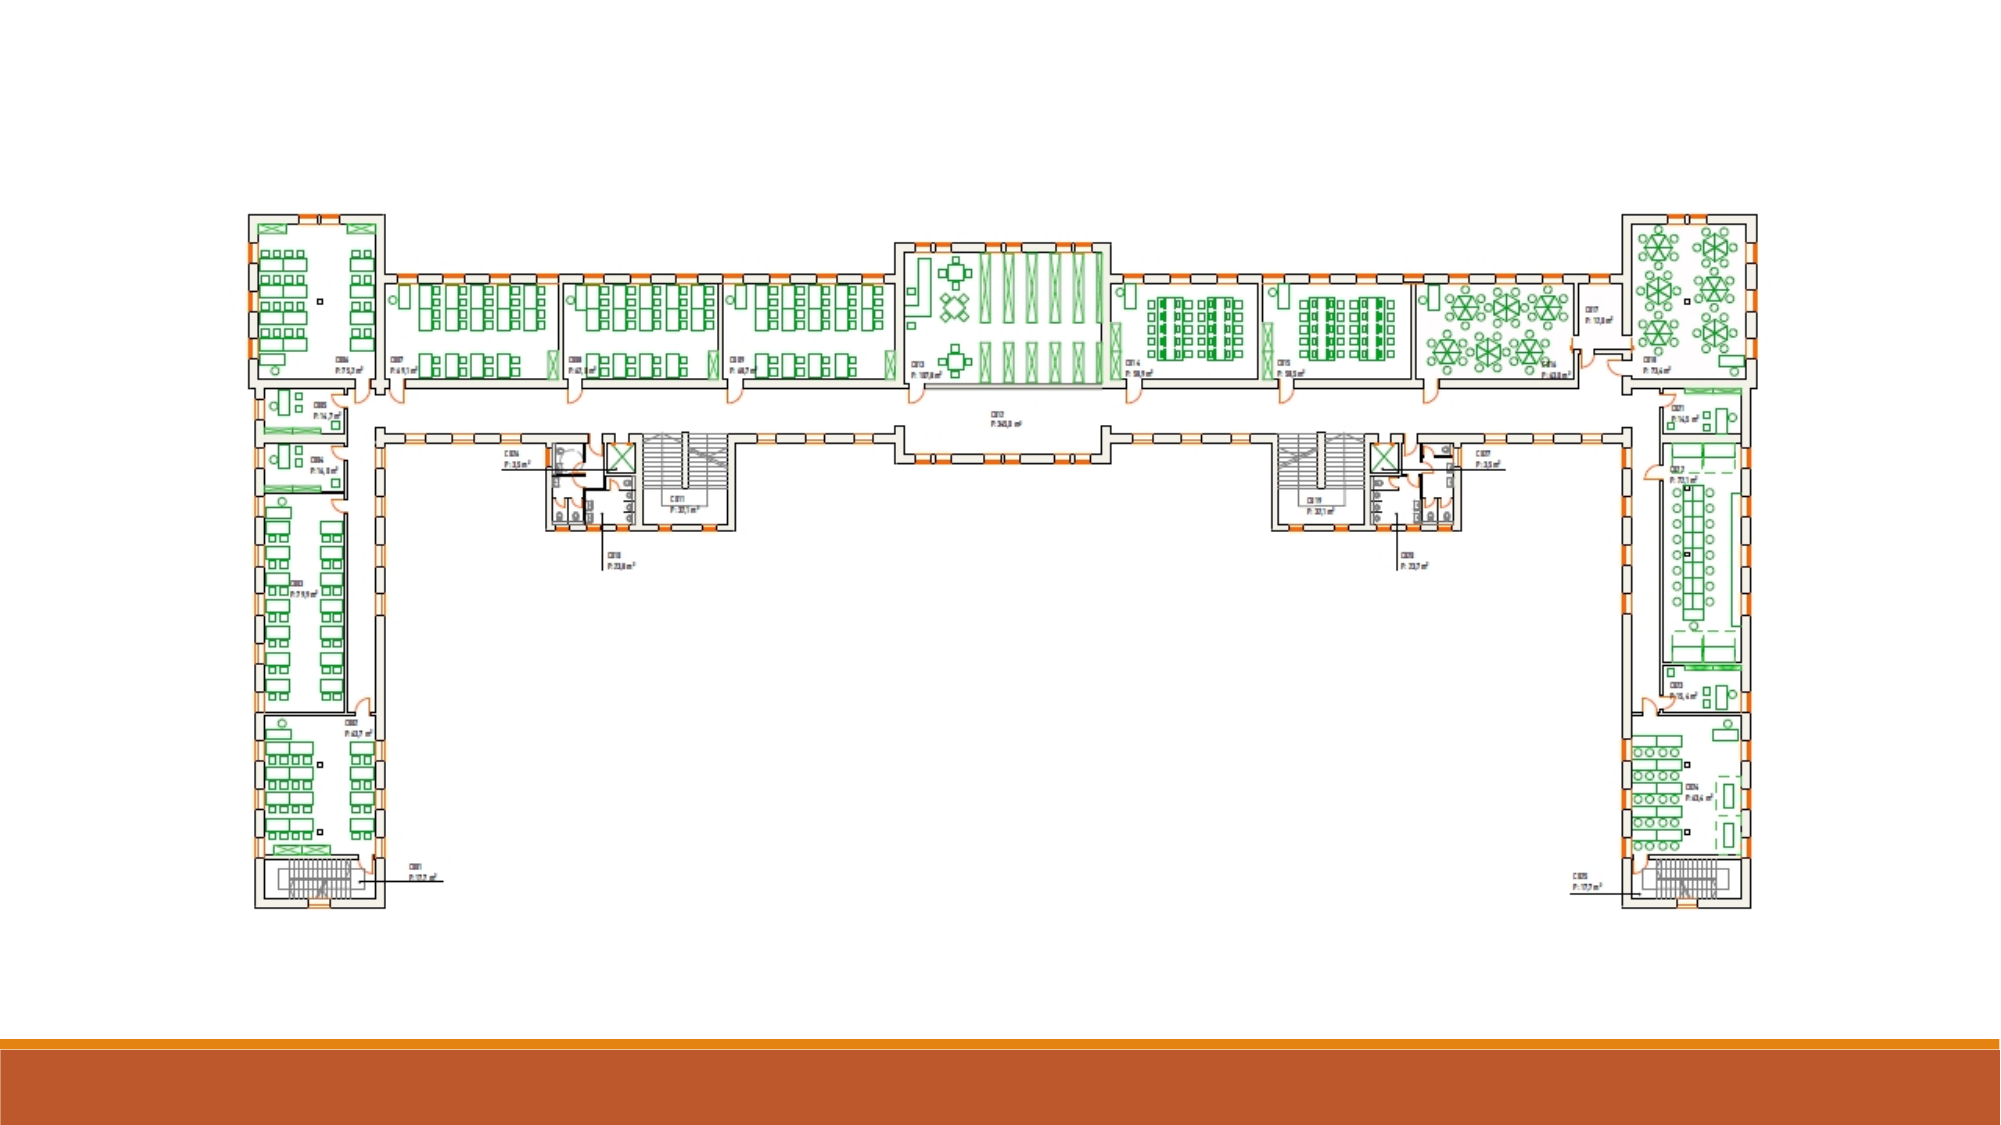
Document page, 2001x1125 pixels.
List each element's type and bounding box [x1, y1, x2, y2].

picture [228, 183, 1772, 942]
